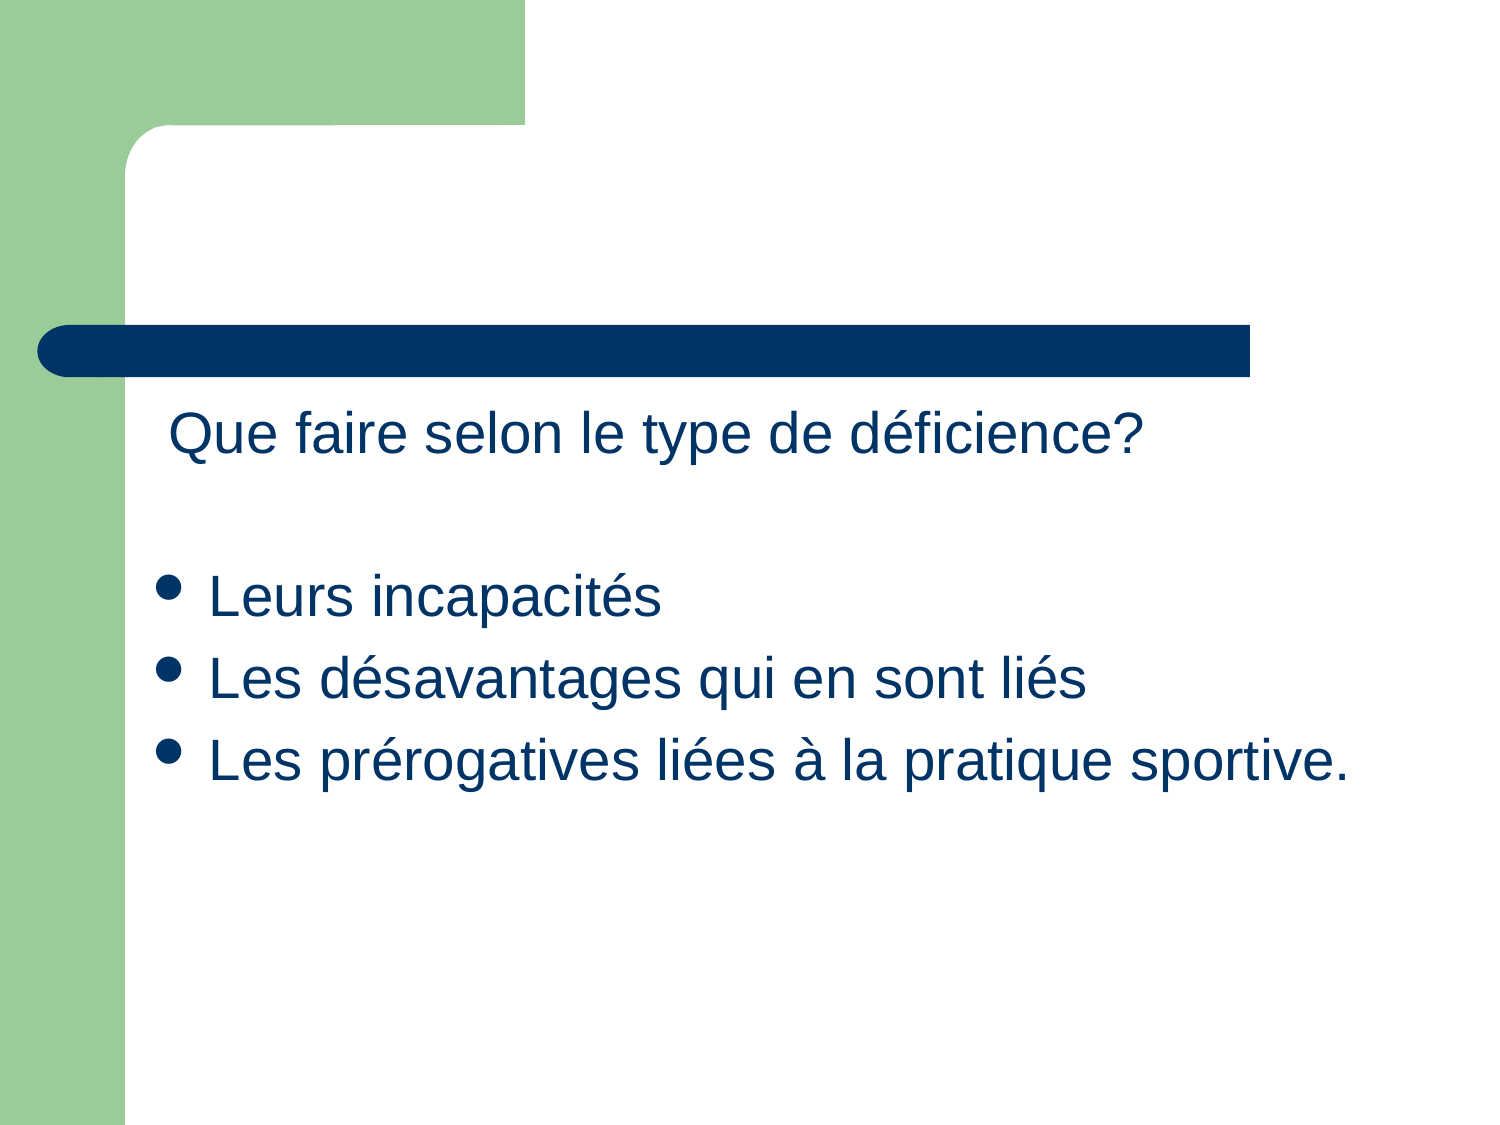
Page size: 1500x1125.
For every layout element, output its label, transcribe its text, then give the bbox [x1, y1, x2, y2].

list Que faire selon le type de déficience? Leurs incapacités Les désavantages qui en sont liés Les prérogatives liées à la pratique sportive. [137, 387, 1400, 999]
